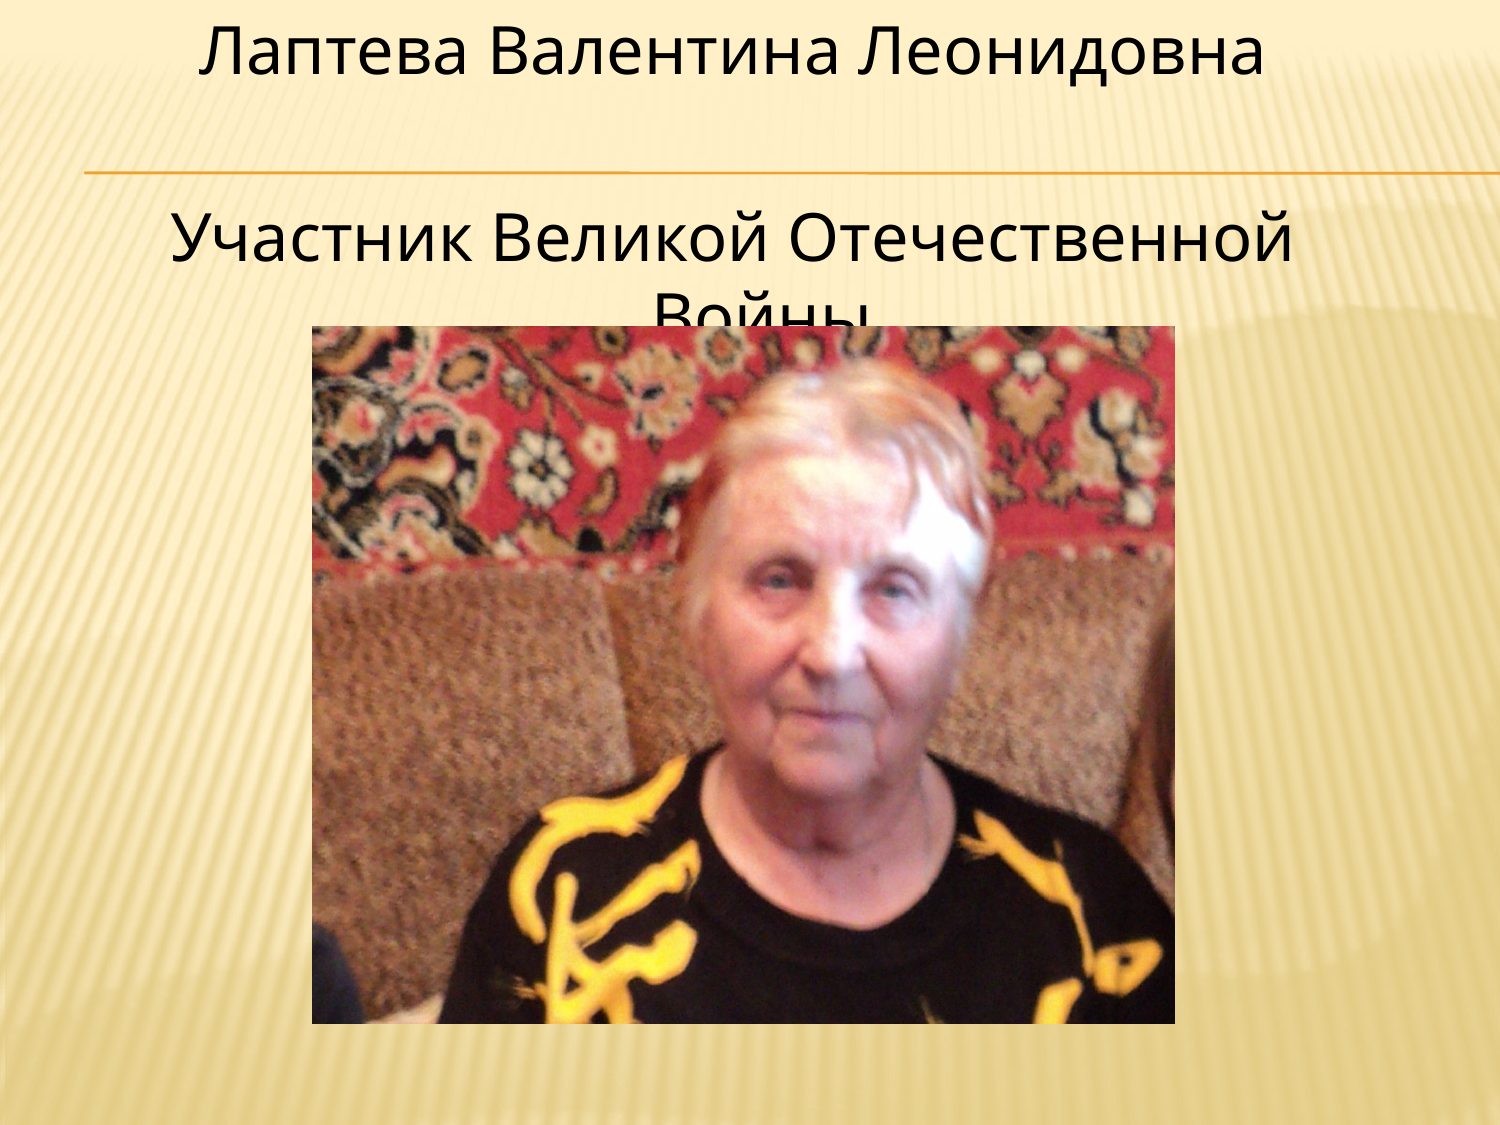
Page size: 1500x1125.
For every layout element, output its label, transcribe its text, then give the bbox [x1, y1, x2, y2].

picture [312, 325, 1175, 1024]
list Лаптева Валентина Леонидовна Участник Великой Отечественной Войны [58, 0, 1409, 371]
